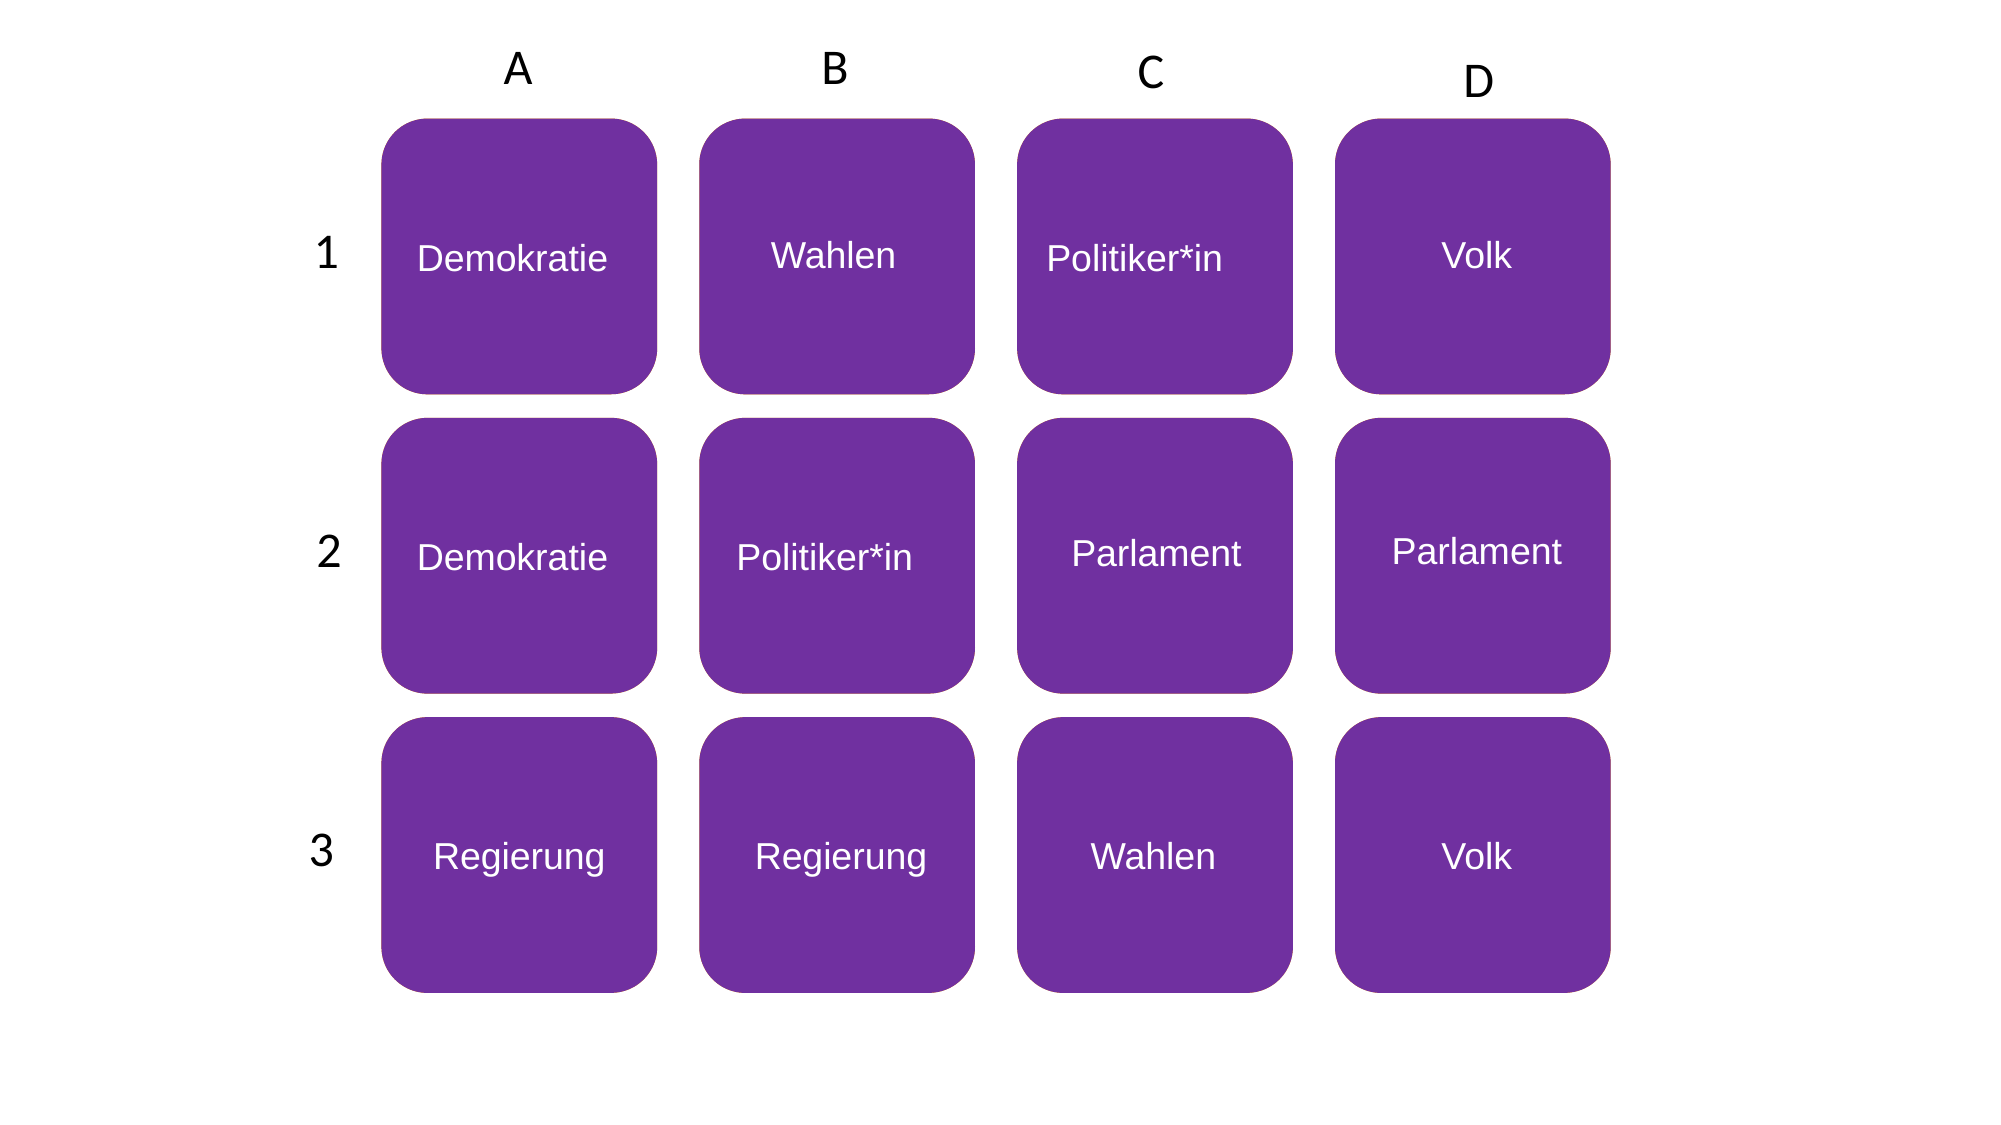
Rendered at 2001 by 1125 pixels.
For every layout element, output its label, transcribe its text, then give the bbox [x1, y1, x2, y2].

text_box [699, 118, 975, 395]
text_box A [488, 27, 550, 102]
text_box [699, 417, 975, 694]
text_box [1334, 417, 1611, 694]
text_box 1 [298, 210, 360, 286]
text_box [699, 717, 975, 993]
text_box D [1448, 39, 1510, 115]
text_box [1017, 417, 1293, 694]
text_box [381, 118, 658, 395]
text_box 3 [293, 809, 355, 885]
text_box 2 [301, 510, 363, 585]
text_box B [806, 27, 868, 102]
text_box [381, 417, 658, 694]
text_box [1017, 118, 1293, 395]
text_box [1017, 717, 1293, 993]
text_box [1334, 118, 1611, 395]
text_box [1334, 717, 1611, 993]
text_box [381, 717, 658, 993]
text_box C [1122, 31, 1184, 106]
